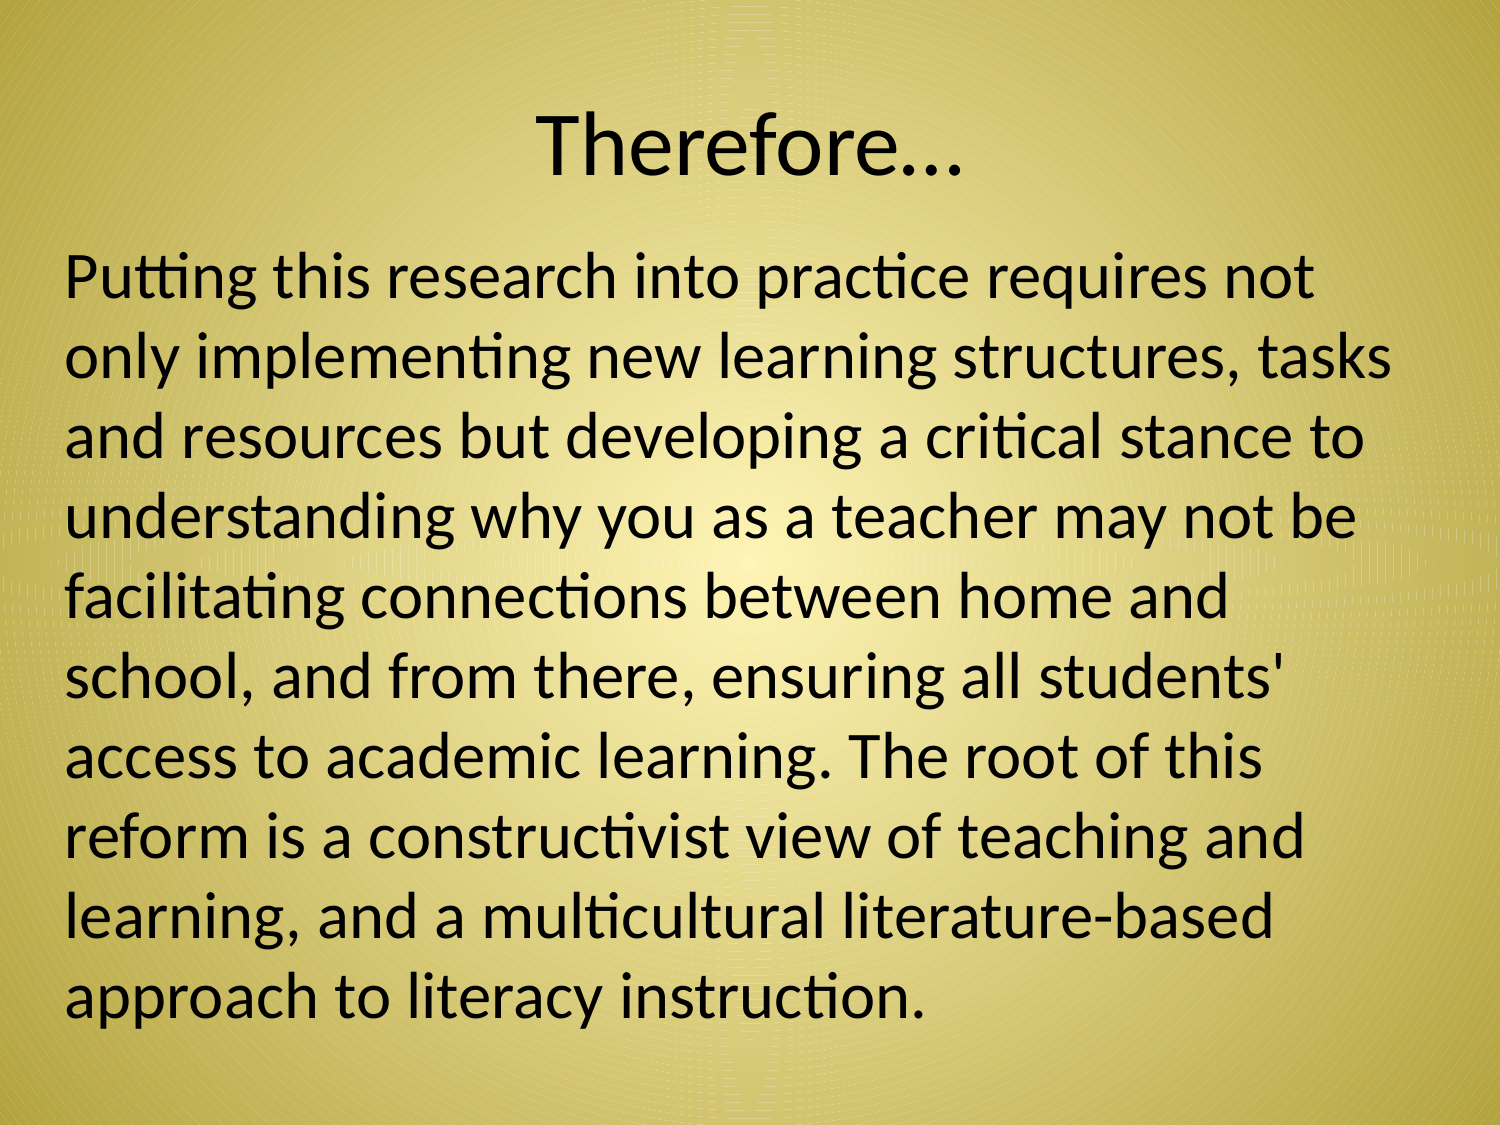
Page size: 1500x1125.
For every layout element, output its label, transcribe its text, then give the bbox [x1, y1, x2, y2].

title Therefore… [75, 45, 1425, 224]
text_box Putting this research into practice requires not only implementing new learning structures, tasks and resources but developing a critical stance to understanding why you as a teacher may not be facilitating connections between home and school, and from there, ensuring all students' access to academic learning. The root of this reform is a constructivist view of teaching and learning, and a multicultural literature-based approach to literacy instruction. [50, 224, 1438, 1040]
